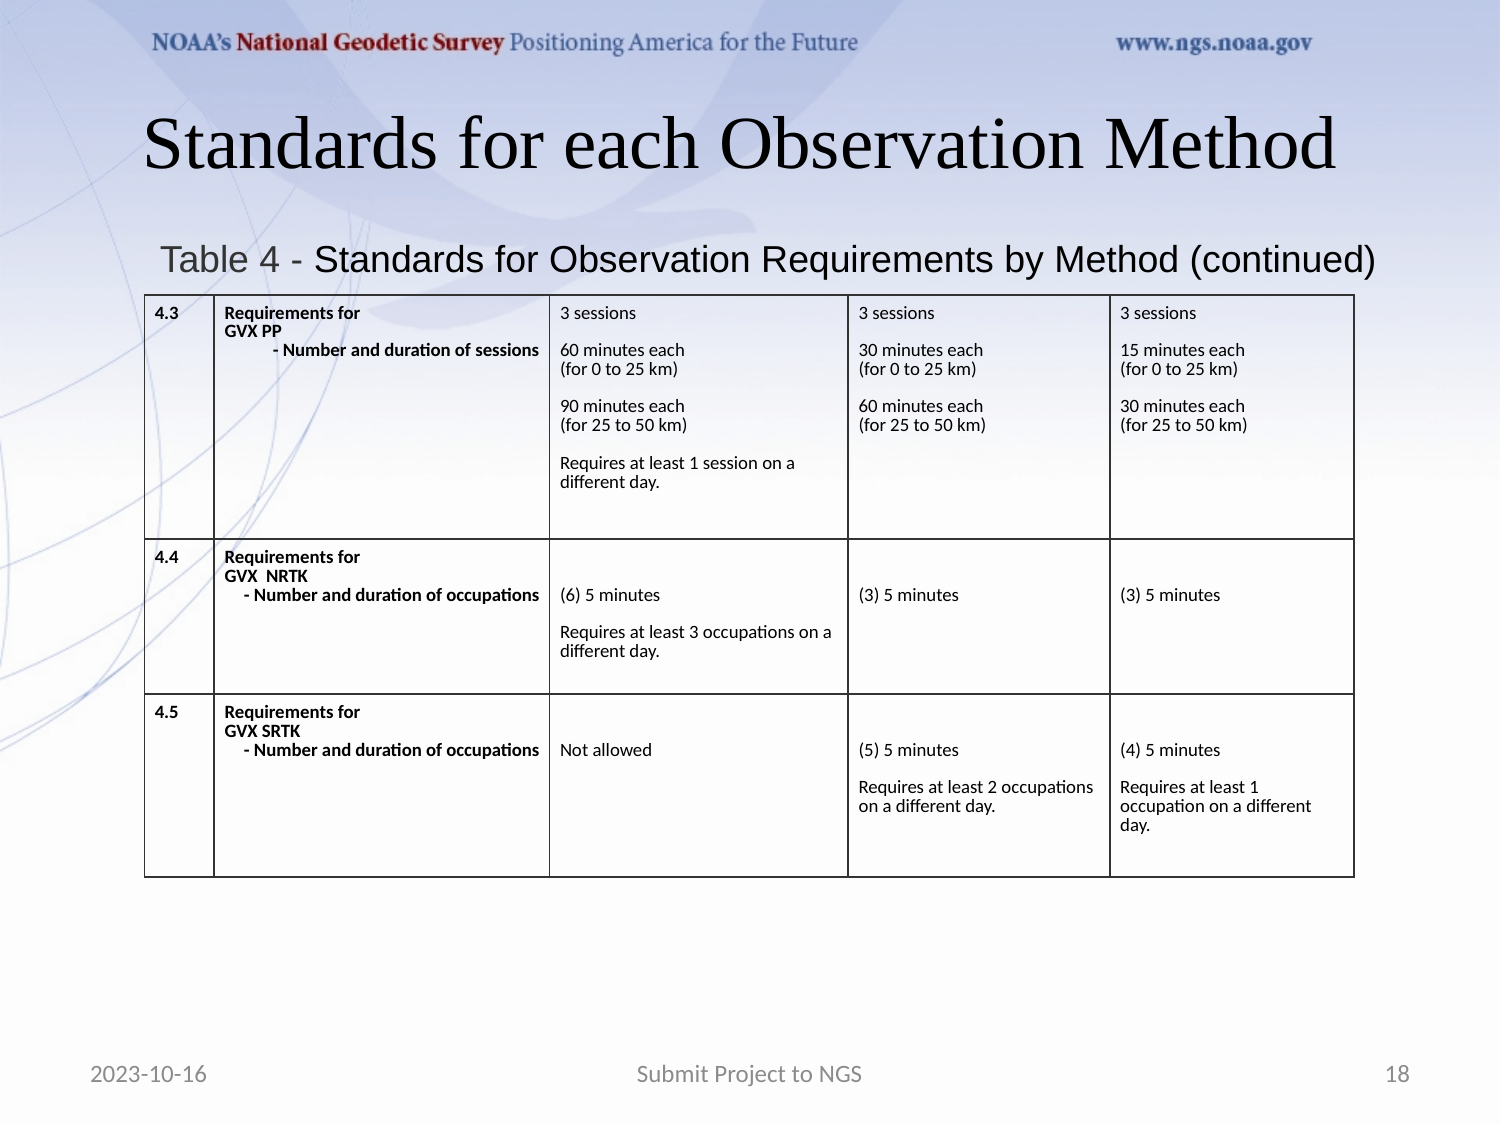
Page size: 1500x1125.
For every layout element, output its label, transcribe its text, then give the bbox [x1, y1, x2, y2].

table_header 3 sessions 60 minutes each (for 0 to 25 km) 90 minutes each (for 25 to 50 km) Requires at least 1 session on a different day. [550, 296, 847, 538]
table_header 4.3 [145, 296, 213, 538]
table_header 3 sessions 30 minutes each (for 0 to 25 km) 60 minutes each (for 25 to 50 km) [849, 296, 1109, 538]
text_box Table 4 - Standards for Observation Requirements by Method (continued) [145, 228, 1426, 288]
table_cell Requirements for GVX NRTK - Number and duration of occupations [215, 540, 549, 693]
table_cell Not allowed [550, 695, 847, 876]
picture [0, 0, 1500, 1125]
table_cell 4.5 [145, 695, 213, 876]
table_cell 4.4 [145, 540, 213, 693]
table_cell (3) 5 minutes [849, 540, 1109, 693]
table_cell (5) 5 minutes Requires at least 2 occupations on a different day. [849, 695, 1109, 876]
table_cell (4) 5 minutes Requires at least 1 occupation on a different day. [1111, 695, 1353, 876]
table_header 3 sessions 15 minutes each (for 0 to 25 km) 30 minutes each (for 25 to 50 km) [1111, 296, 1353, 538]
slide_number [75, 1042, 425, 1103]
table_cell (6) 5 minutes Requires at least 3 occupations on a different day. [550, 540, 847, 693]
text_box Standards for each Observation Method [74, 45, 1425, 233]
footer Submit Project to NGS [512, 1042, 988, 1103]
table_cell Requirements for GVX SRTK - Number and duration of occupations [215, 695, 549, 876]
table_header Requirements for GVX PP - Number and duration of sessions [215, 296, 549, 538]
table_cell (3) 5 minutes [1111, 540, 1353, 693]
slide_number 18 [1074, 1042, 1425, 1103]
